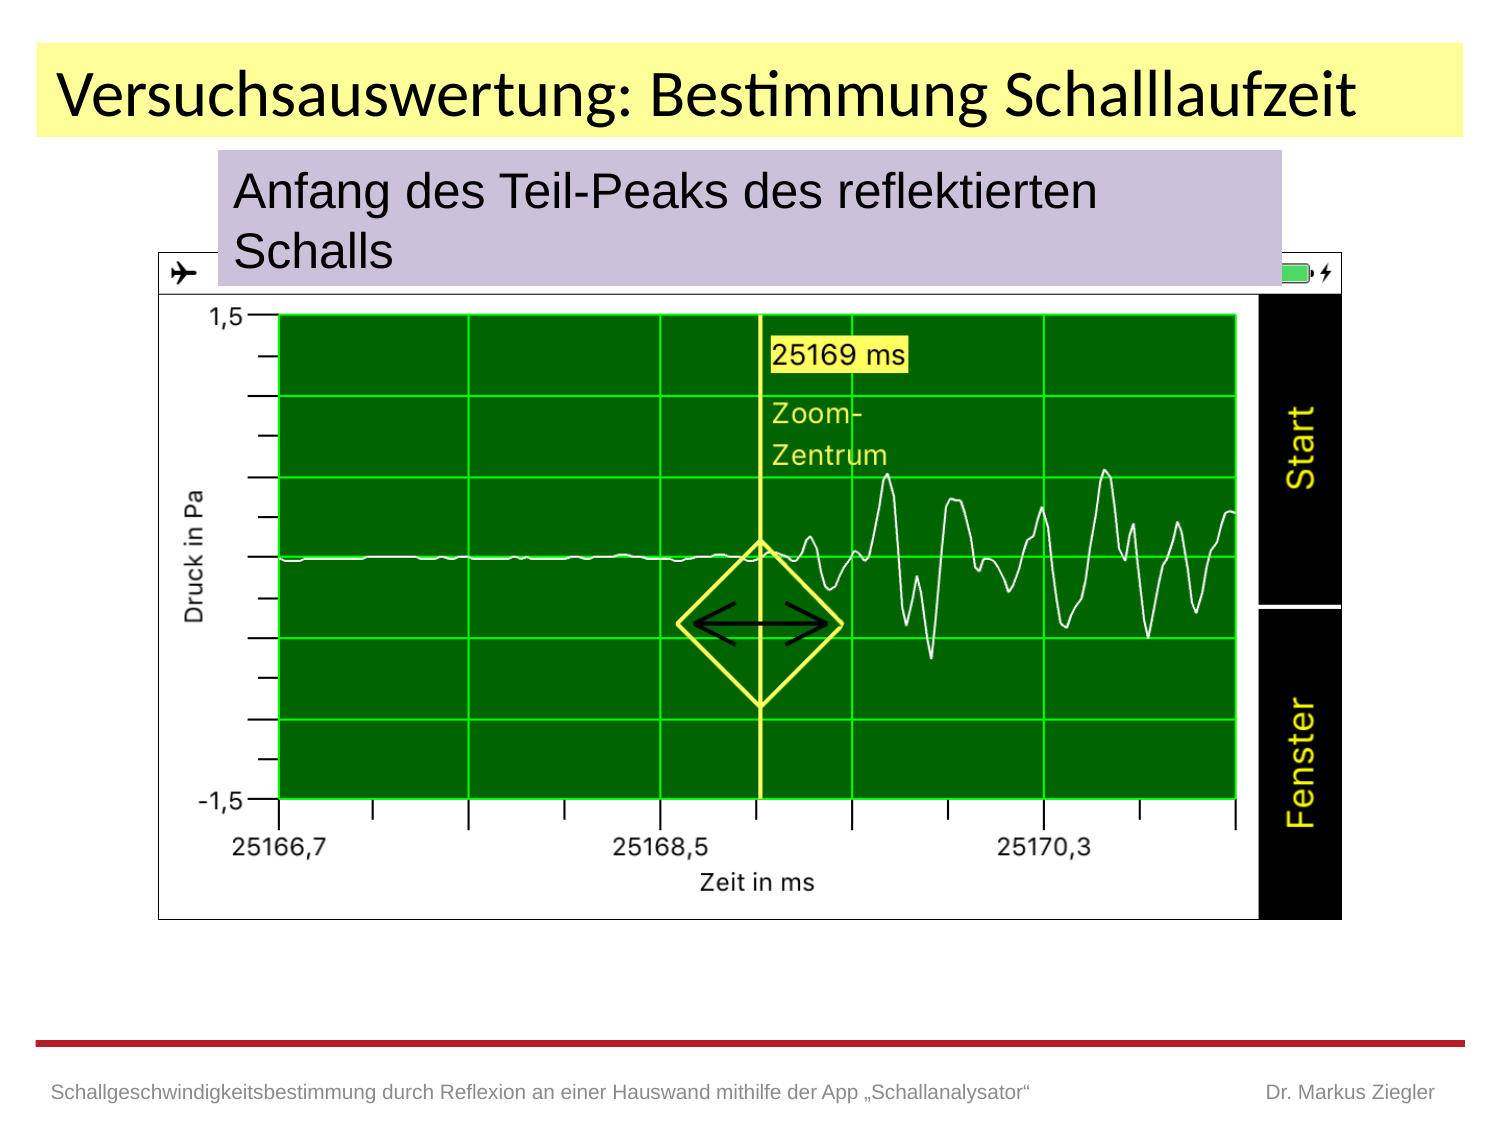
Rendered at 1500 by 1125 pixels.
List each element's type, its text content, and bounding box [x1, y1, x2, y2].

text_box Anfang des Teil-Peaks des reflektierten Schalls [218, 150, 1282, 251]
footer Schallgeschwindigkeitsbestimmung durch Reflexion an einer Hauswand mithilfe der App „Schallanalysator“ Dr. Markus Ziegler [35, 1061, 1459, 1122]
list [158, 252, 1342, 920]
title Versuchsauswertung: Bestimmung Schalllaufzeit [41, 42, 1459, 149]
